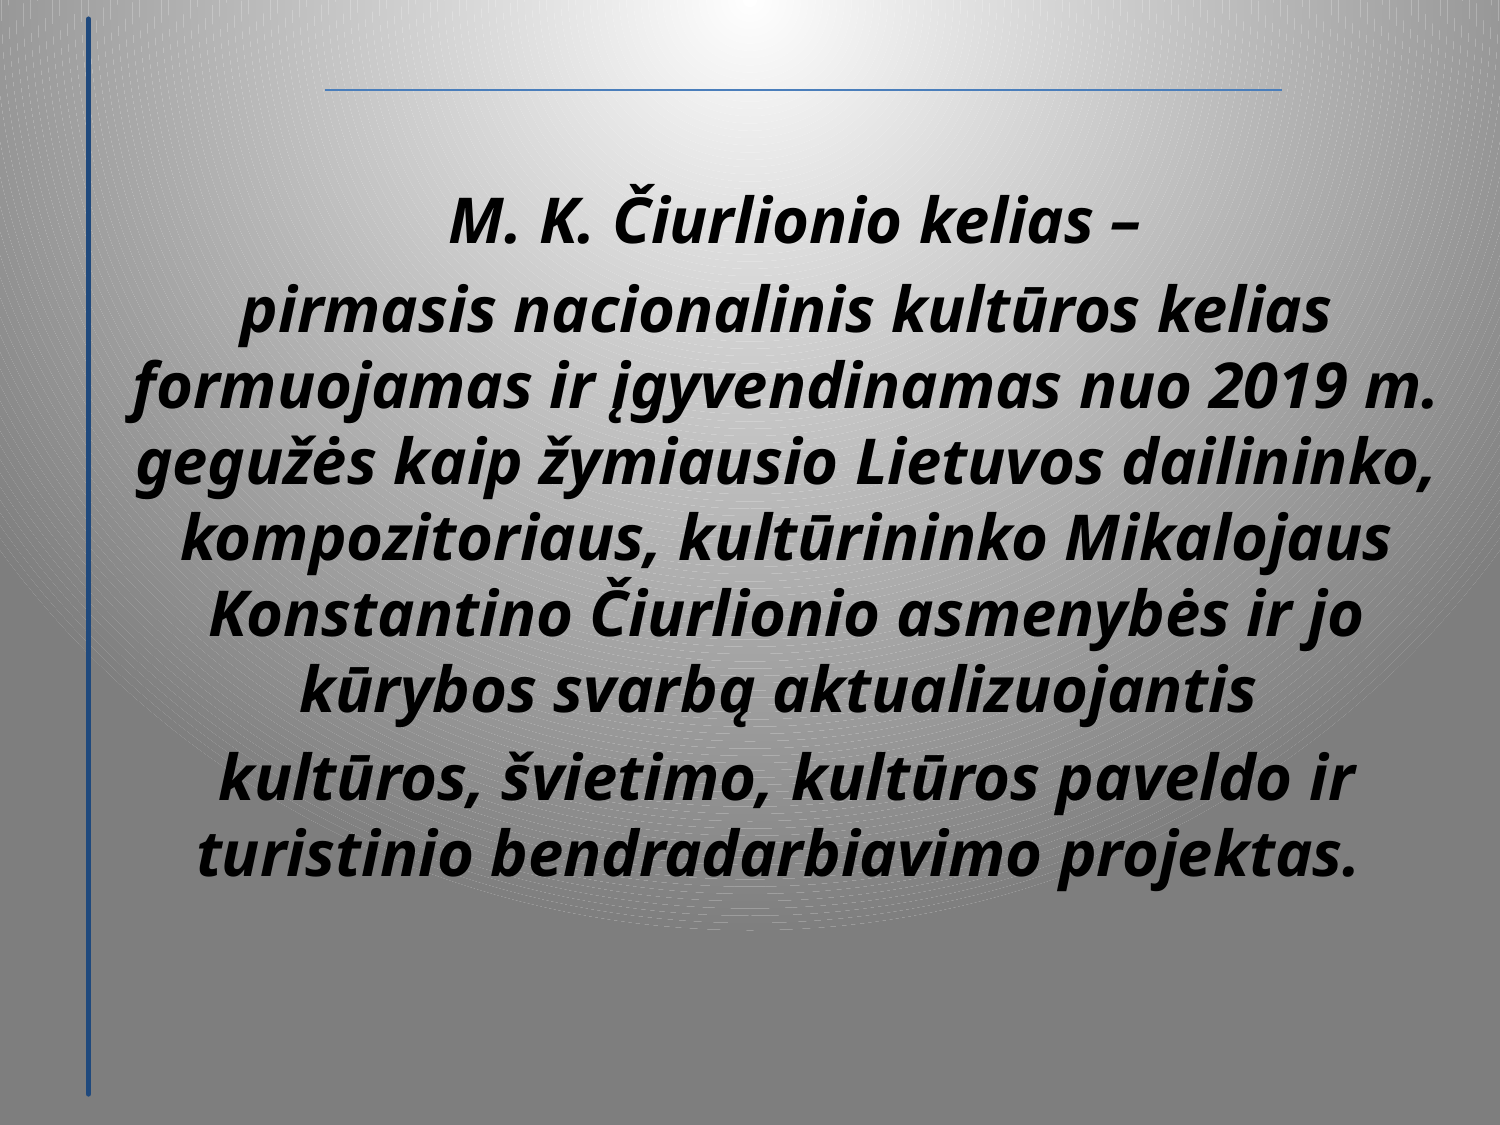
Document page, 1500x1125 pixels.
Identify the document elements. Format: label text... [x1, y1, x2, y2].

list M. K. Čiurlionio kelias – pirmasis nacionalinis kultūros kelias formuojamas ir įgyvendinamas nuo 2019 m. gegužės kaip žymiausio Lietuvos dailininko, kompozitoriaus, kultūrininko Mikalojaus Konstantino Čiurlionio asmenybės ir jo kūrybos svarbą aktualizuojantis kultūros, švietimo, kultūros paveldo ir turistinio bendradarbiavimo projektas. [112, 172, 1463, 981]
